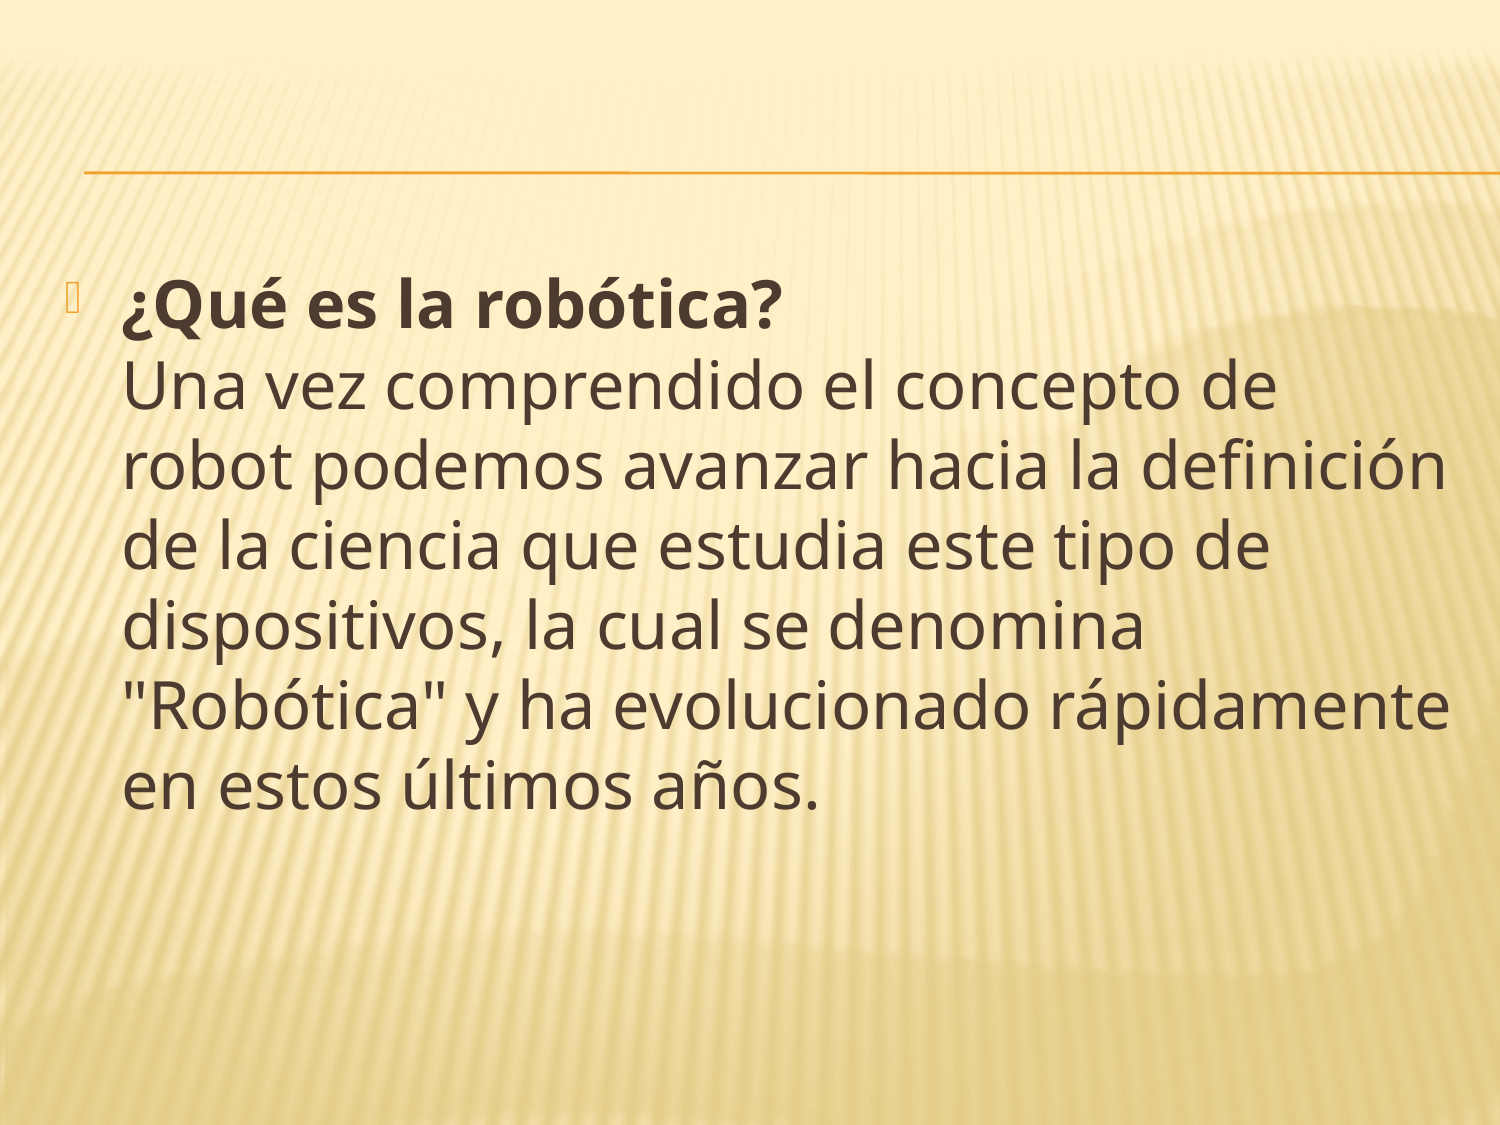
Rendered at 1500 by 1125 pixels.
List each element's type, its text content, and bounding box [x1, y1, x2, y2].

list ¿Qué es la robótica? Una vez comprendido el concepto de robot podemos avanzar hacia la definición de la ciencia que estudia este tipo de dispositivos, la cual se denomina "Robótica" y ha evolucionado rápidamente en estos últimos años. [50, 254, 1475, 998]
